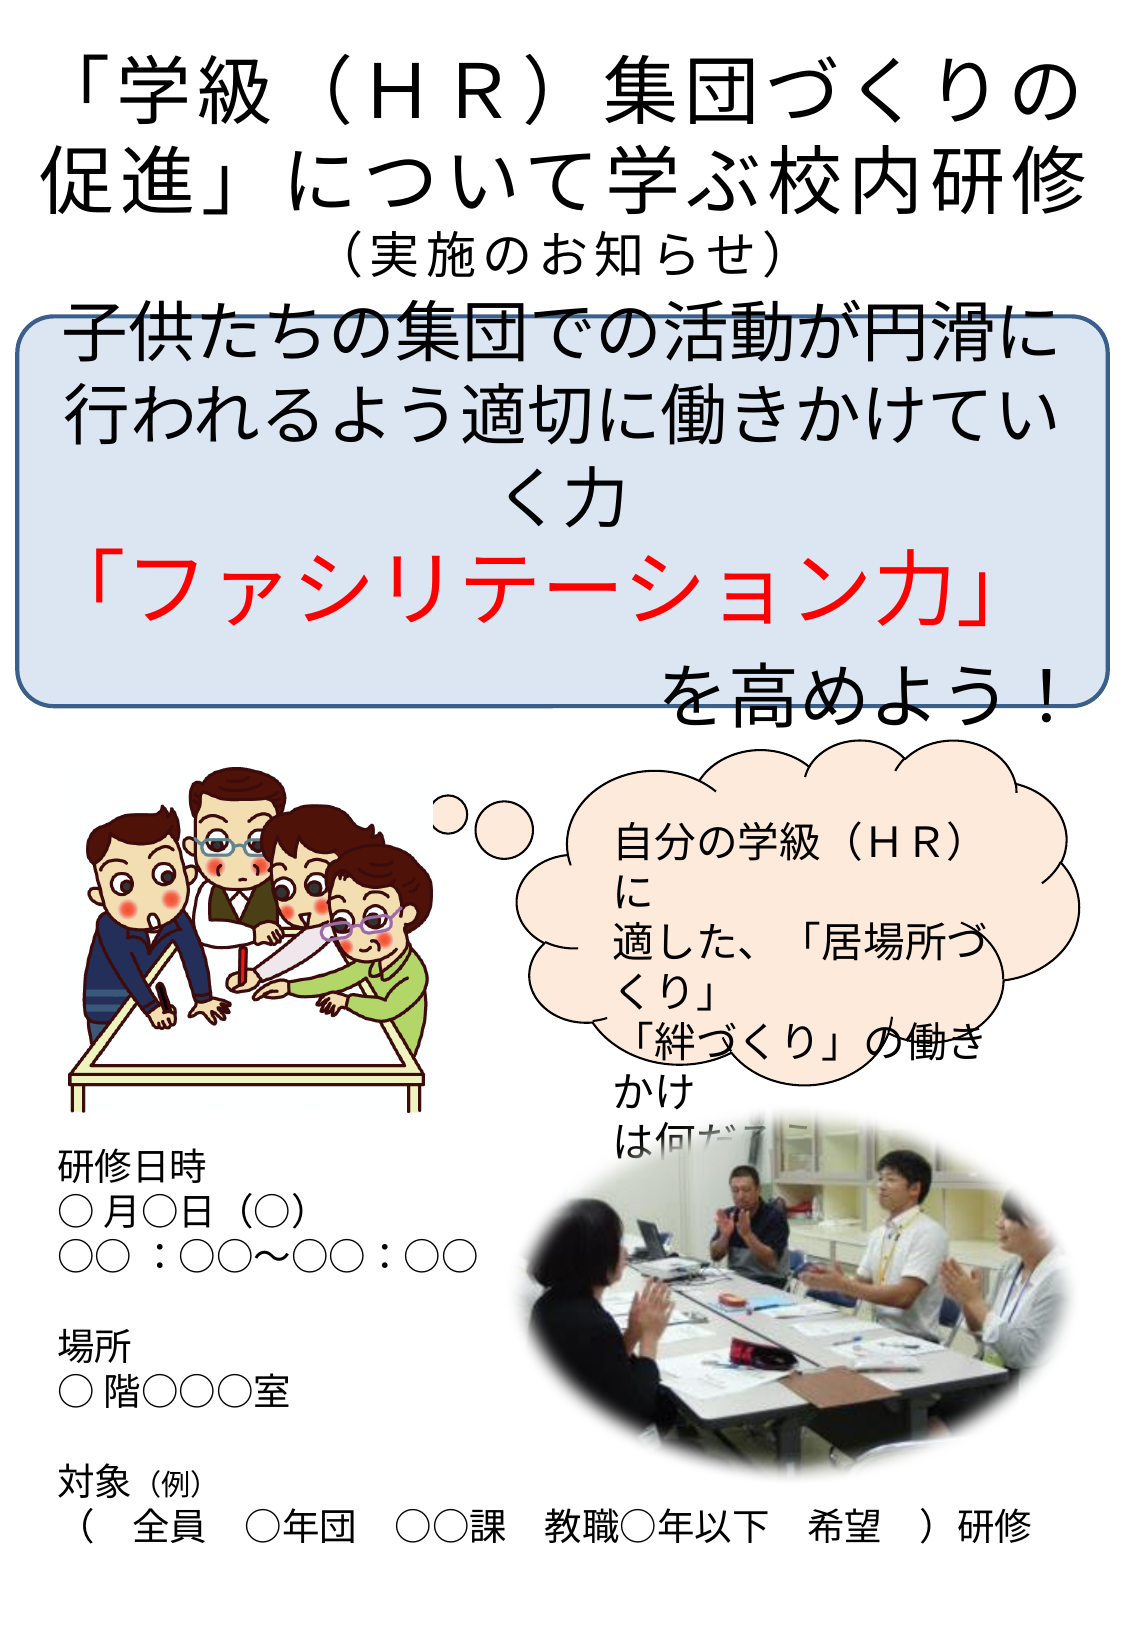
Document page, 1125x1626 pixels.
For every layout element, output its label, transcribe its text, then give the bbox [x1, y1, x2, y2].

picture [67, 767, 433, 1114]
text_box [514, 738, 1082, 1032]
picture [503, 1103, 1083, 1486]
text_box 自分の学級（ＨＲ）に 適した、「居場所づくり」 「絆づくり」の働きかけ は何だろう。 [597, 808, 1042, 1102]
text_box 研修日時 ○月○日（○） ○○：○○～○○：○○ 場所 ○階○○○室 対象（例） （ 全員 ○年団 ○○課 教職○年以下 希望 ）研修 [42, 1135, 1048, 1555]
text_box 子供たちの集団での活動が円滑に 行われるよう適切に働きかけていく力 「ファシリテーション力」 を高めよう！ [15, 314, 1110, 709]
text_box [473, 799, 536, 861]
text_box 「学級（ＨＲ）集団づくりの促進」について学ぶ校内研修 （実施のお知らせ） [0, 36, 1125, 292]
text_box [438, 793, 470, 836]
